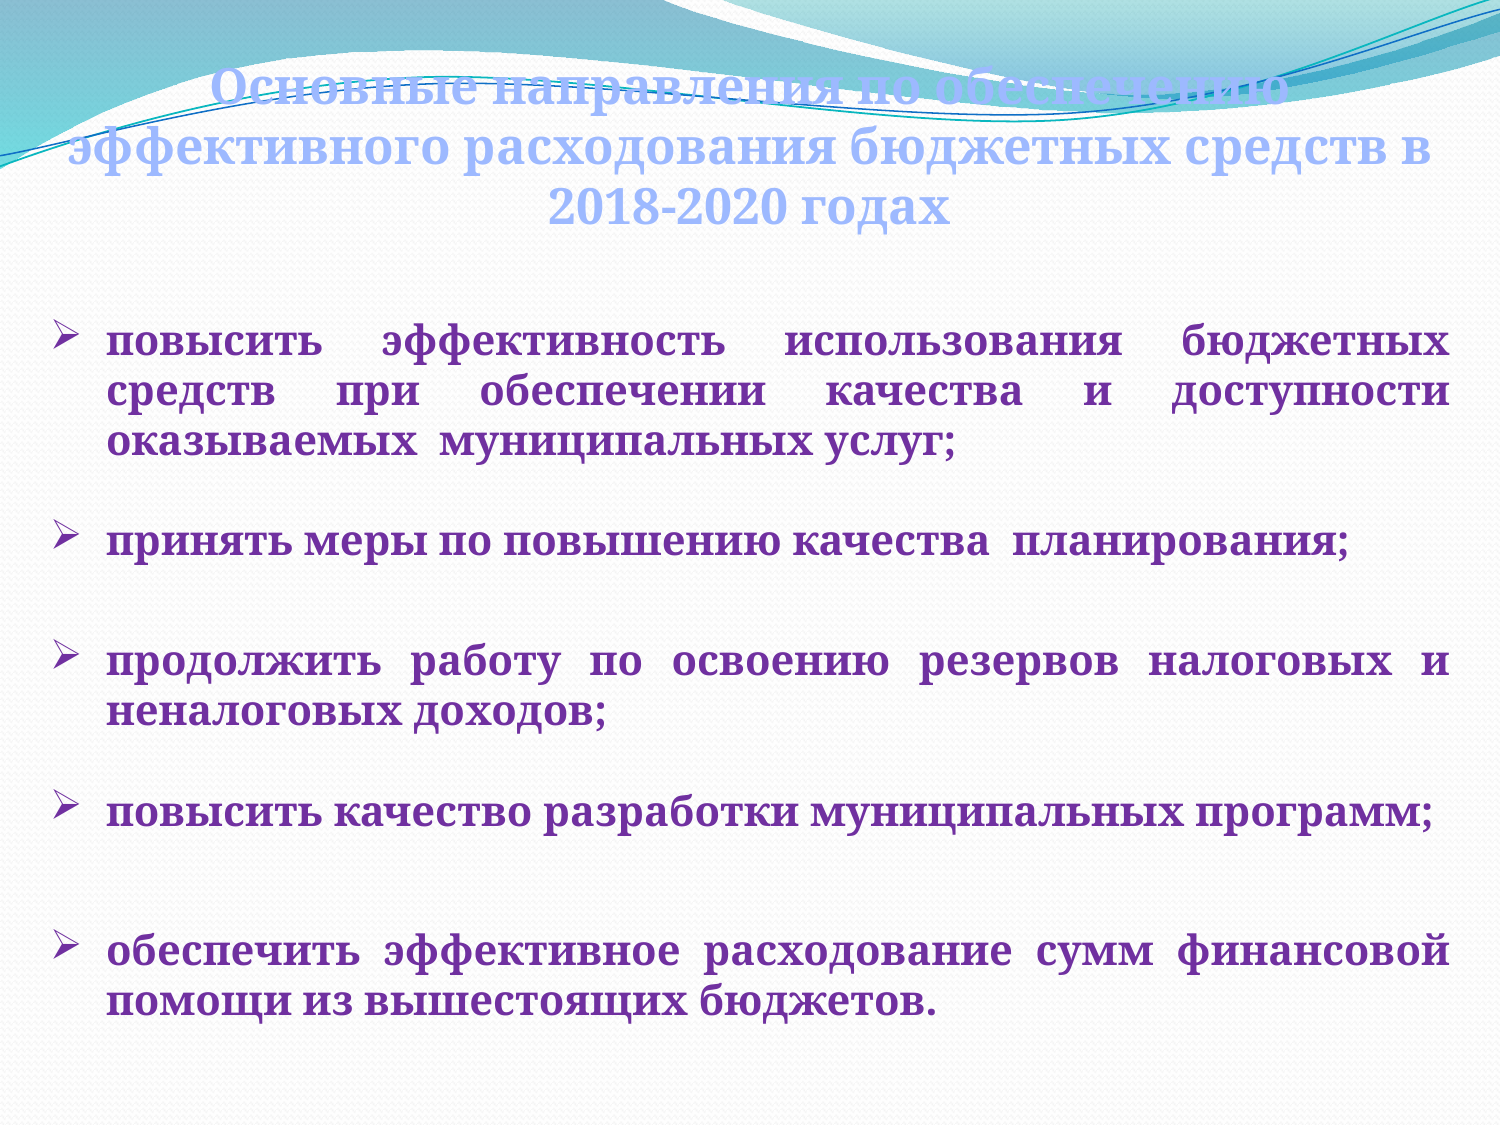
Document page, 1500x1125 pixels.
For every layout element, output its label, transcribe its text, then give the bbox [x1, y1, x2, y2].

text_box Основные направления по обеспечению эффективного расходования бюджетных средств в 2018-2020 годах повысить эффективность использования бюджетных средств при обеспечении качества и доступности оказываемых муниципальных услуг; принять меры по повышению качества планирования; продолжить работу по освоению резервов налоговых и неналоговых доходов; повысить качество разработки муниципальных программ; обеспечить эффективное расходование сумм финансовой помощи из вышестоящих бюджетов. [35, 46, 1465, 1032]
